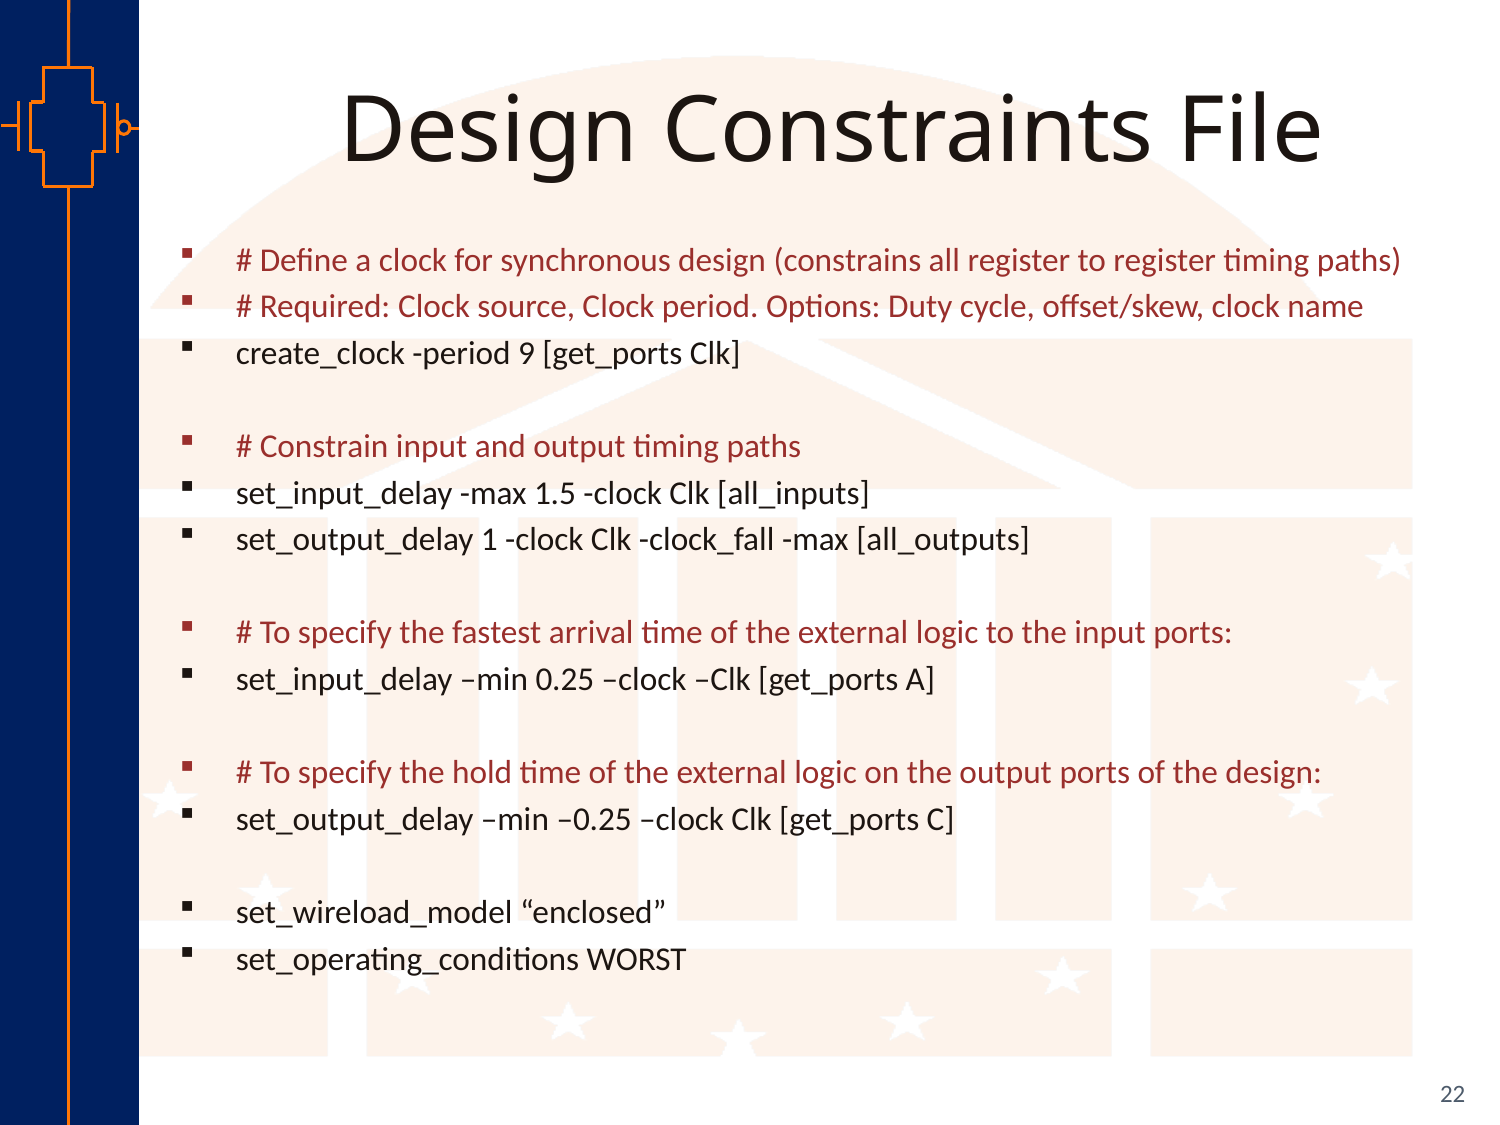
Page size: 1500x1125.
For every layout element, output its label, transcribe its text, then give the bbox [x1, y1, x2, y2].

slide_number 22 [1425, 1062, 1488, 1123]
title Design Constraints File [182, 0, 1483, 188]
list # Define a clock for synchronous design (constrains all register to register timing paths) # Required: Clock source, Clock period. Options: Duty cycle, offset/skew, clock name create_clock -period 9 [get_ports Clk] # Constrain input and output timing paths set_input_delay -max 1.5 -clock Clk [all_inputs] set_output_delay 1 -clock Clk -clock_fall -max [all_outputs] # To specify the fastest arrival time of the external logic to the input ports: set_input_delay –min 0.25 –clock –Clk [get_ports A] # To specify the hold time of the external logic on the output ports of the design: set_output_delay –min –0.25 –clock Clk [get_ports C] set_wireload_model “enclosed” set_operating_conditions WORST [164, 230, 1426, 988]
